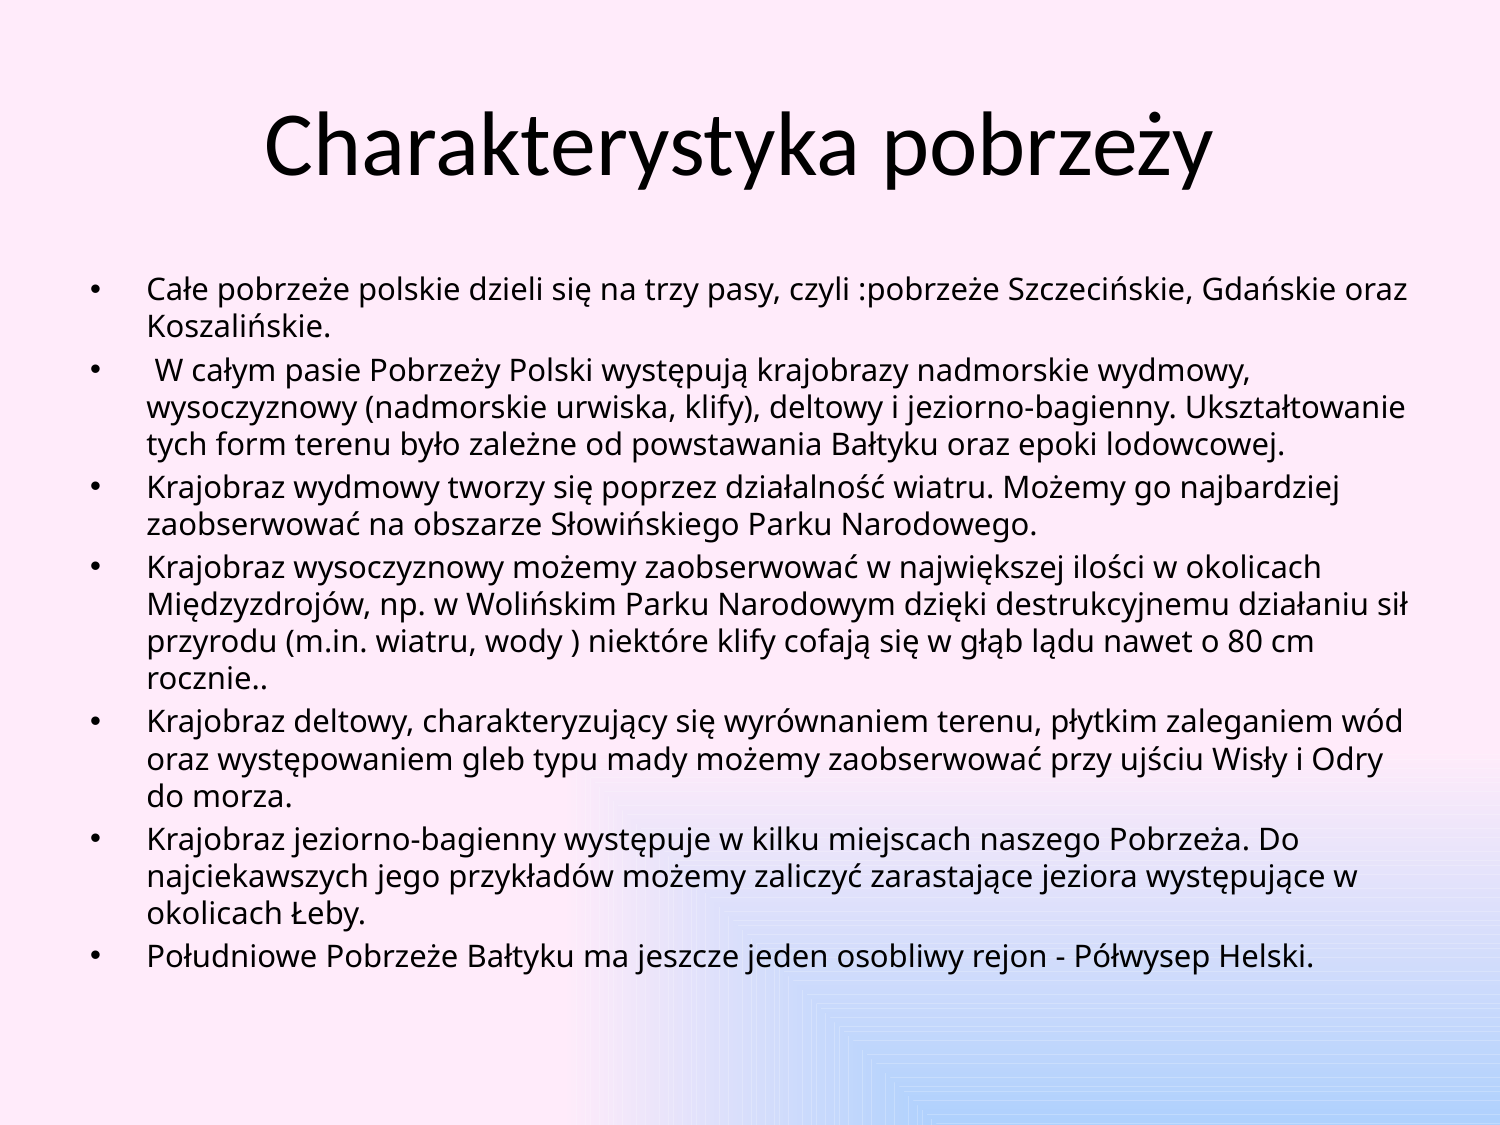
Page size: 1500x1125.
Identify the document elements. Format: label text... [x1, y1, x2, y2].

title Charakterystyka pobrzeży [75, 45, 1425, 233]
list Całe pobrzeże polskie dzieli się na trzy pasy, czyli :pobrzeże Szczecińskie, Gdańskie oraz Koszalińskie. W całym pasie Pobrzeży Polski występują krajobrazy nadmorskie wydmowy, wysoczyznowy (nadmorskie urwiska, klify), deltowy i jeziorno-bagienny. Ukształtowanie tych form terenu było zależne od powstawania Bałtyku oraz epoki lodowcowej. Krajobraz wydmowy tworzy się poprzez działalność wiatru. Możemy go najbardziej zaobserwować na obszarze Słowińskiego Parku Narodowego. Krajobraz wysoczyznowy możemy zaobserwować w największej ilości w okolicach Międzyzdrojów, np. w Wolińskim Parku Narodowym dzięki destrukcyjnemu działaniu sił przyrodu (m.in. wiatru, wody ) niektóre klify cofają się w głąb lądu nawet o 80 cm rocznie.. Krajobraz deltowy, charakteryzujący się wyrównaniem terenu, płytkim zaleganiem wód oraz występowaniem gleb typu mady możemy zaobserwować przy ujściu Wisły i Odry do morza. Krajobraz jeziorno-bagienny występuje w kilku miejscach naszego Pobrzeża. Do najciekawszych jego przykładów możemy zaliczyć zarastające jeziora występujące w okolicach Łeby. Południowe Pobrzeże Bałtyku ma jeszcze jeden osobliwy rejon - Półwysep Helski. [75, 262, 1425, 1005]
